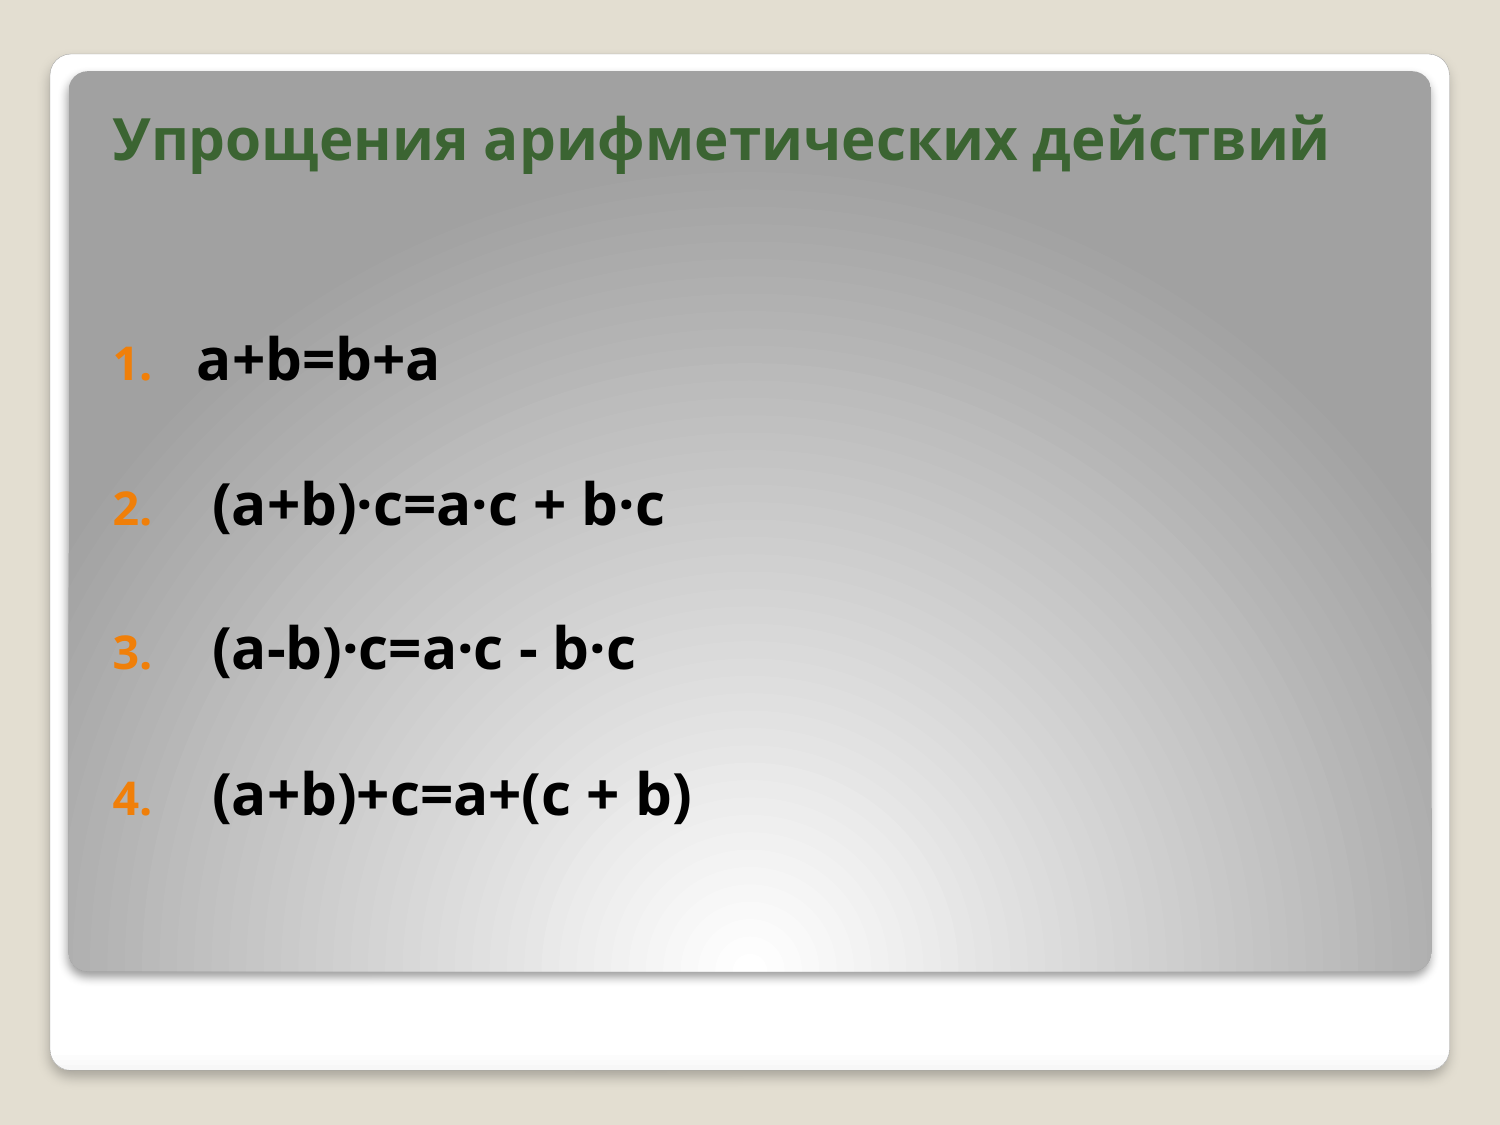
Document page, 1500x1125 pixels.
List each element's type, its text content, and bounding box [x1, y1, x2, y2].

list Упрощения арифметических действий а+b=b+a (a+b)·c=a·c + b·c (a-b)·c=a·c - b·c (a+b)+c=a+(c + b) [82, 86, 1471, 1024]
